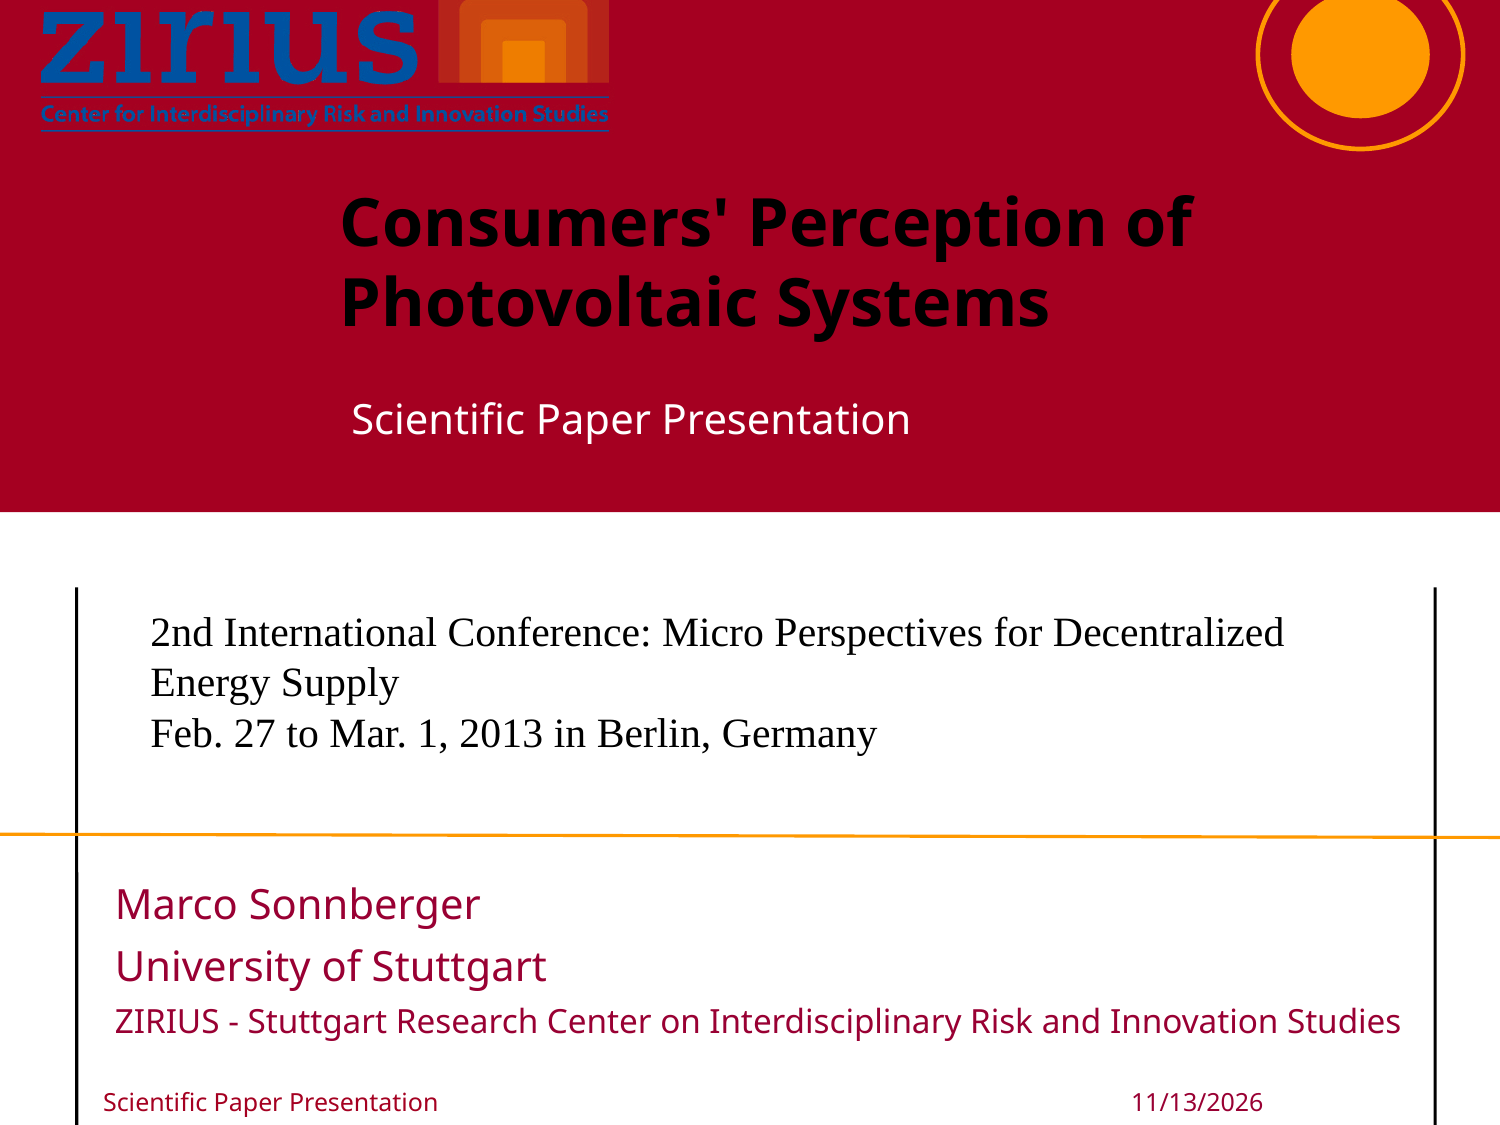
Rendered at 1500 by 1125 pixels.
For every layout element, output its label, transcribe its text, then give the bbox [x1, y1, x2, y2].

picture [17, 0, 633, 150]
list Consumers' Perception of Photovoltaic Systems [324, 172, 1471, 292]
text_box Marco Sonnberger University of Stuttgart ZIRIUS - Stuttgart Research Center on Interdisciplinary Risk and Innovation Studies [100, 857, 1436, 1048]
text_box 2/27/2013 [1116, 1079, 1436, 1125]
